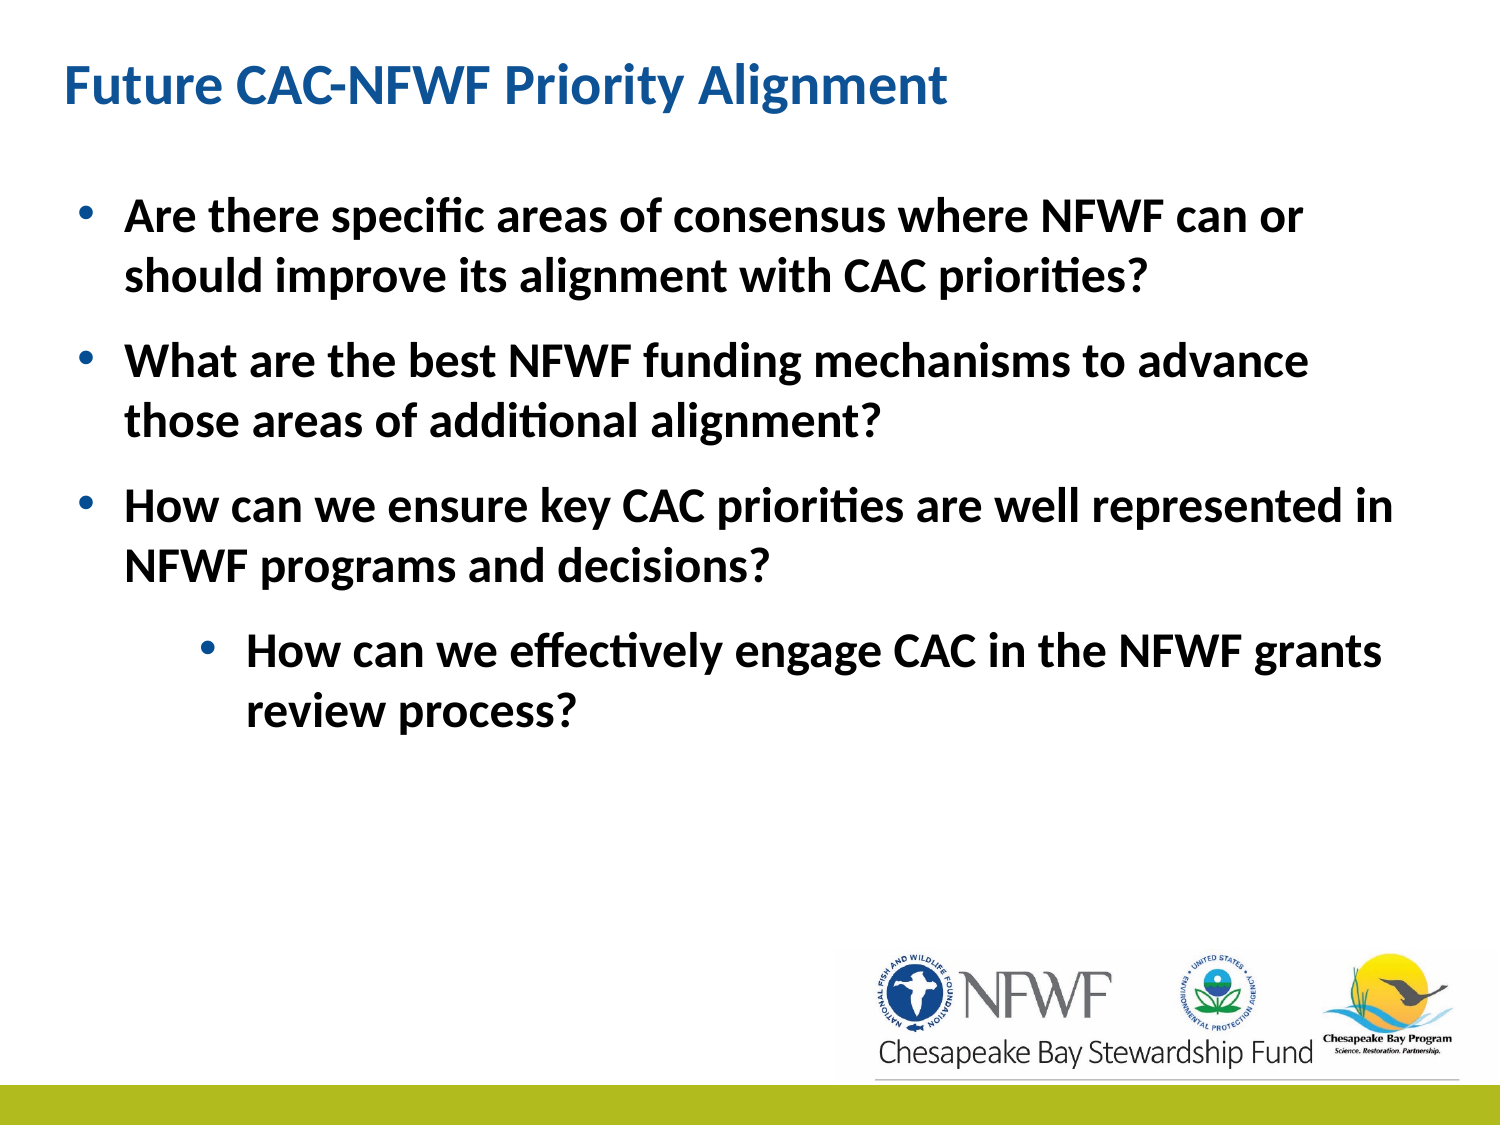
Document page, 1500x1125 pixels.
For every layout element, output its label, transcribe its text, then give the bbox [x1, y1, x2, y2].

text_box Are there specific areas of consensus where NFWF can or should improve its alignment with CAC priorities? What are the best NFWF funding mechanisms to advance those areas of additional alignment? How can we ensure key CAC priorities are well represented in NFWF programs and decisions? How can we effectively engage CAC in the NFWF grants review process? [62, 174, 1450, 745]
text_box [0, 1087, 1500, 1125]
picture [0, 862, 1500, 1087]
text_box Future CAC-NFWF Priority Alignment [49, 24, 1500, 138]
